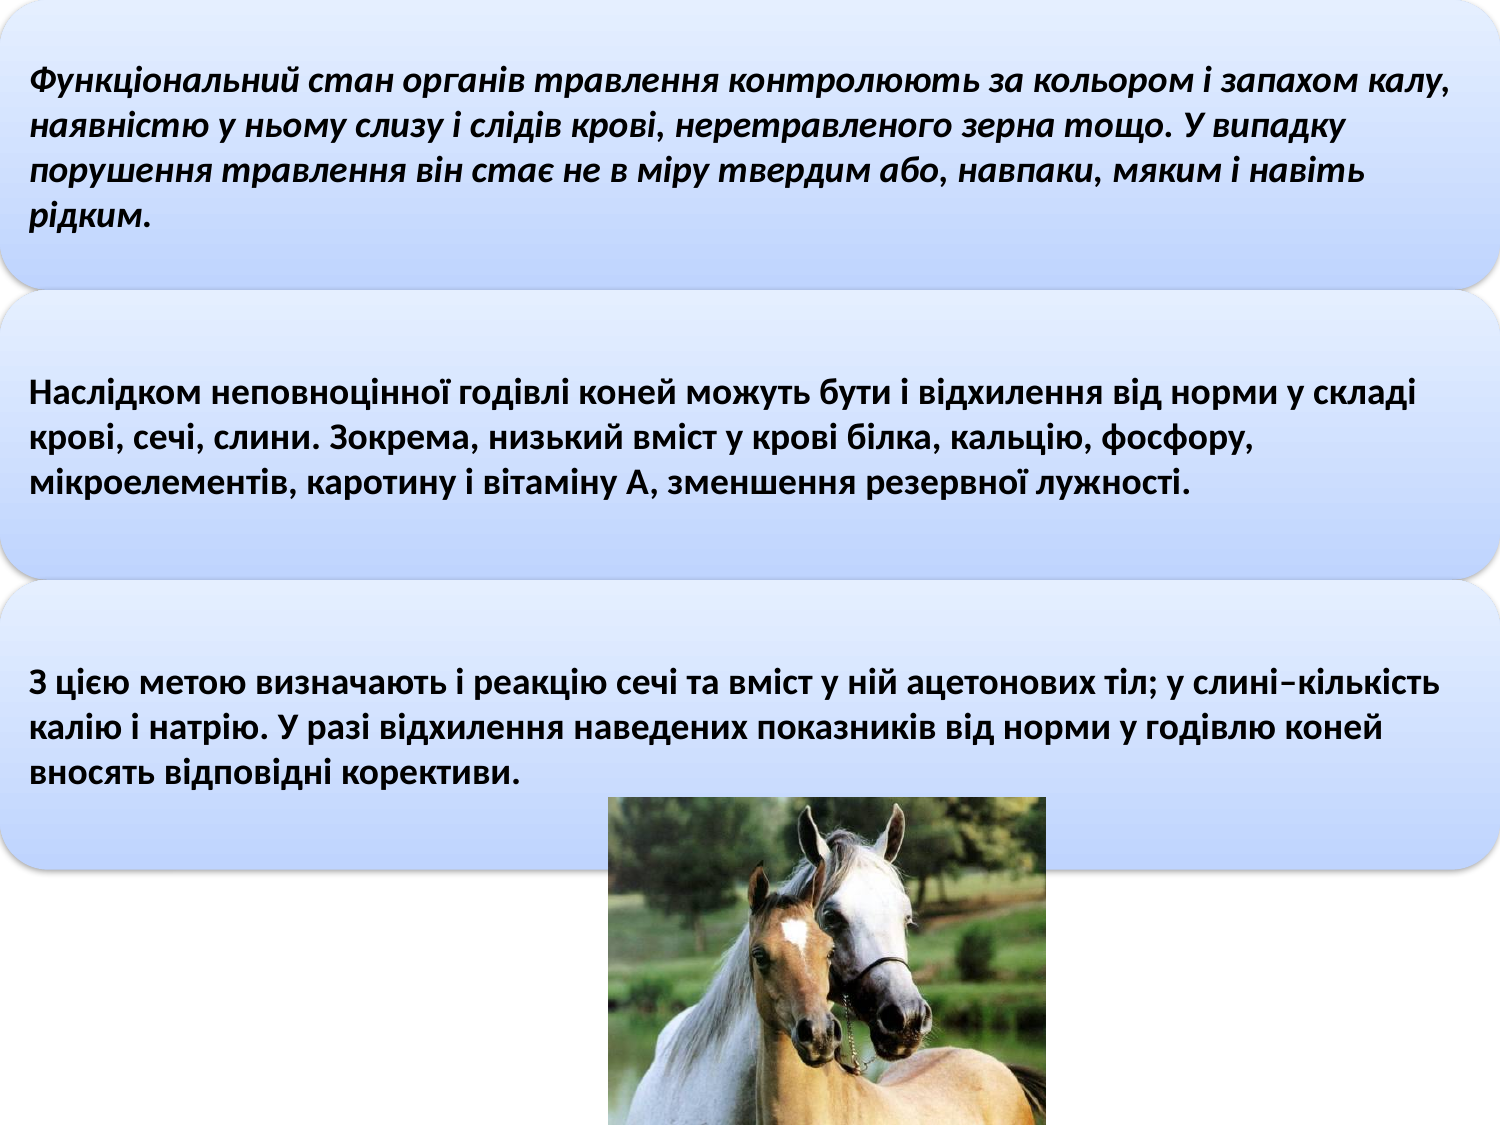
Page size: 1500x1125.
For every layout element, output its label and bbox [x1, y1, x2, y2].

text_box [0, 0, 1500, 870]
picture [608, 796, 1046, 1125]
